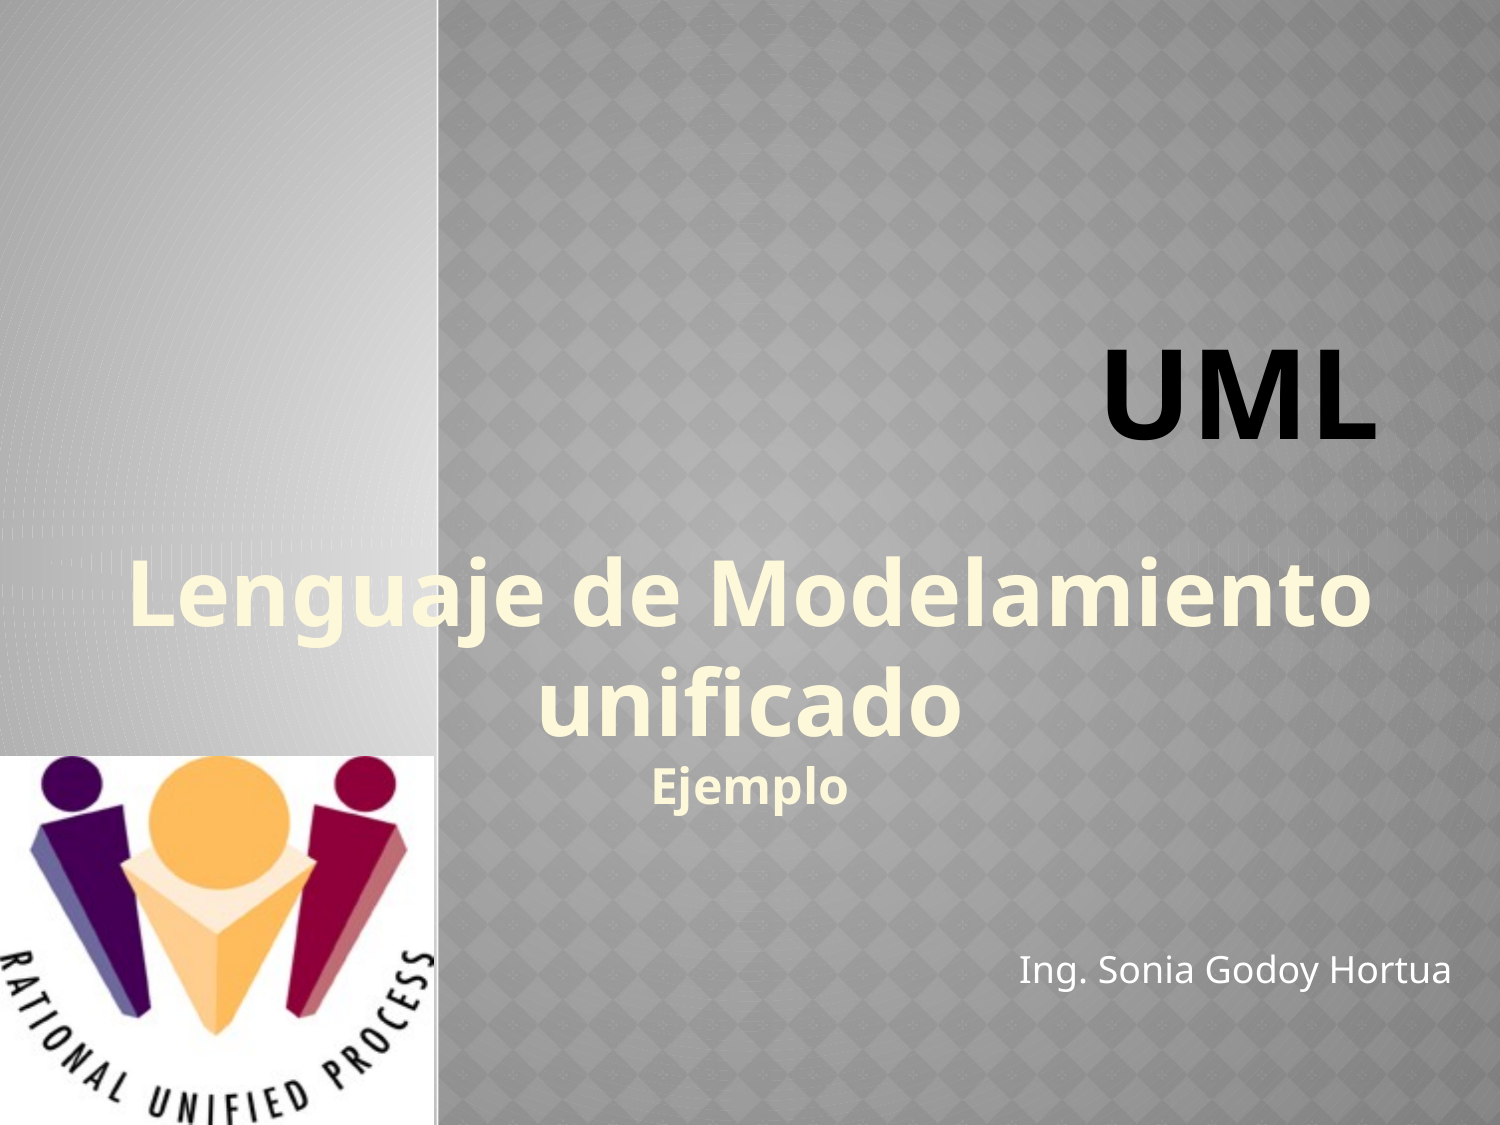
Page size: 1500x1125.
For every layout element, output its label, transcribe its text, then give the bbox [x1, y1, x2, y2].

title UML [550, 152, 1389, 465]
picture [0, 756, 434, 1125]
text_box Lenguaje de Modelamiento unificado Ejemplo [0, 527, 1500, 823]
subtitle Ing. Sonia Godoy Hortua [620, 878, 1461, 1002]
